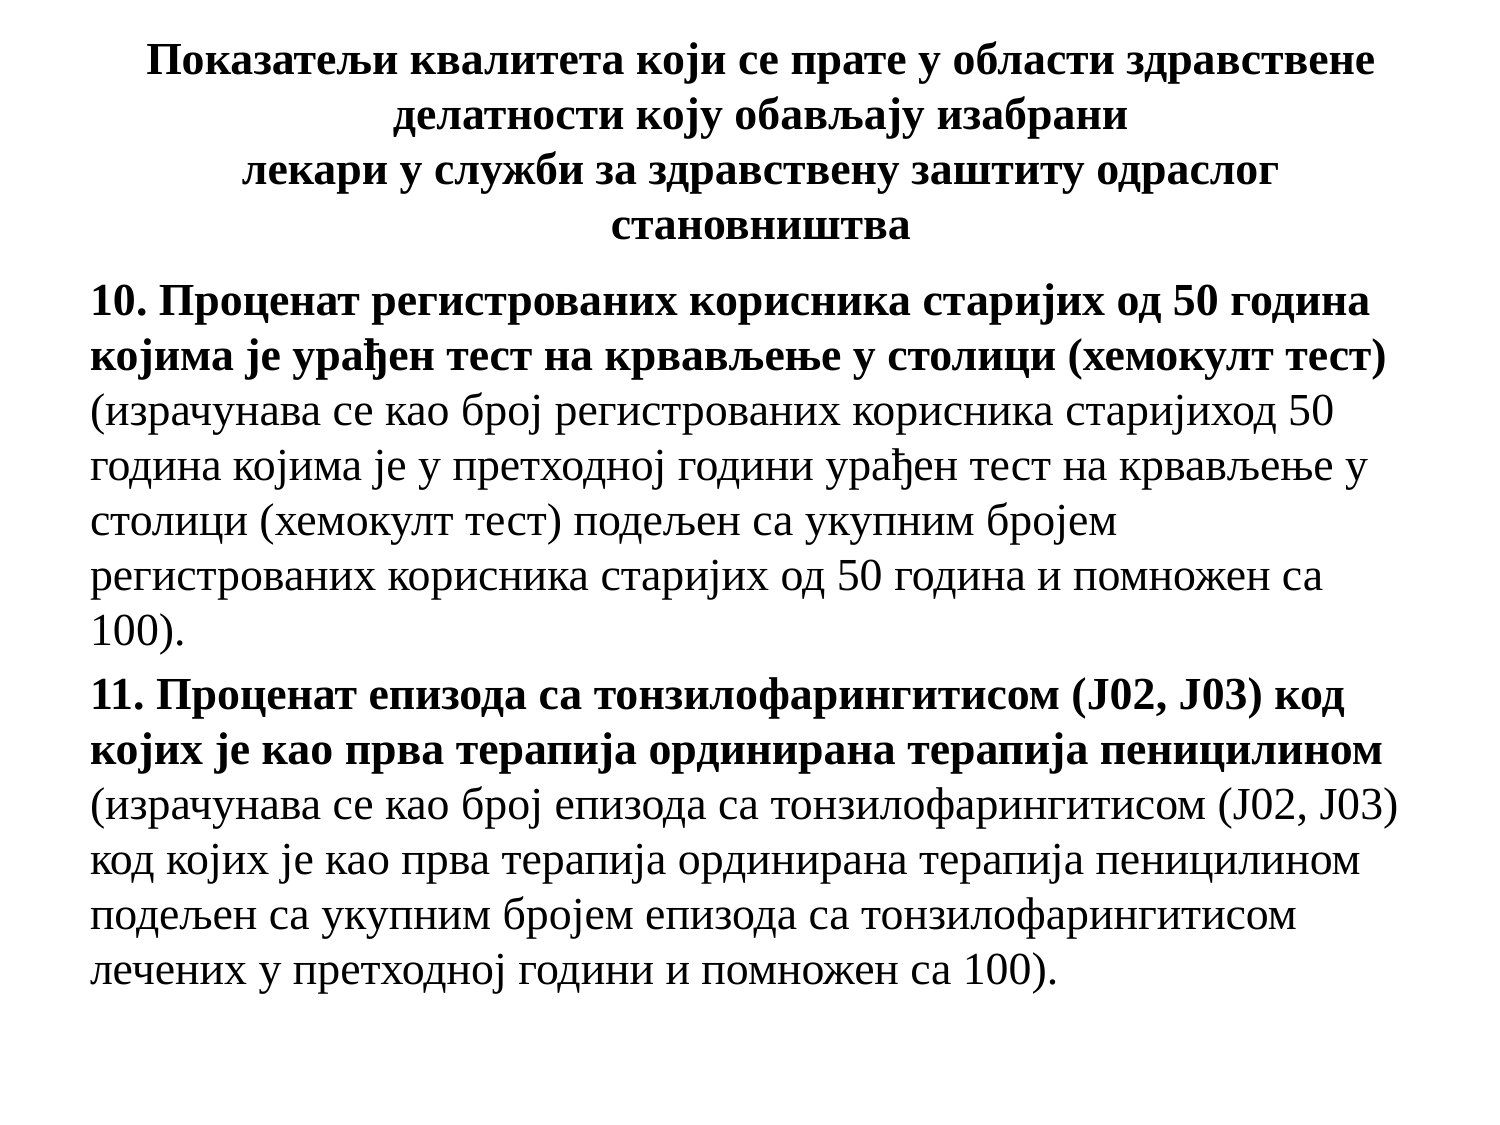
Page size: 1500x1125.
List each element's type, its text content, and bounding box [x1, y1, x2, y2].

list 10. Проценат регистрованих корисника старијих од 50 година којима је урађен тест на крвављење у столици (хемокулт тест) (израчунава се као број регистрованих корисника старијиход 50 година којима је у претходној години урађен тест на крвављење у столици (хемокулт тест) подељен са укупним бројем регистрованих корисника старијих од 50 година и помножен са 100). 11. Проценат епизода са тонзилофарингитисом (Ј02, Ј03) код којих је као прва терапија ординирана терапија пеницилином (израчунава се као број епизода са тонзилофарингитисом (Ј02, Ј03) код којих је као прва терапија ординирана терапија пеницилином подељен са укупним бројем епизода са тонзилофарингитисом лечених у претходној години и помножен са 100). [75, 262, 1425, 1005]
title Показатељи квалитета који се прате у области здравствене делатности коју обављају изабрани лекари у служби за здравствену заштиту одраслог становништва [75, 45, 1447, 233]
